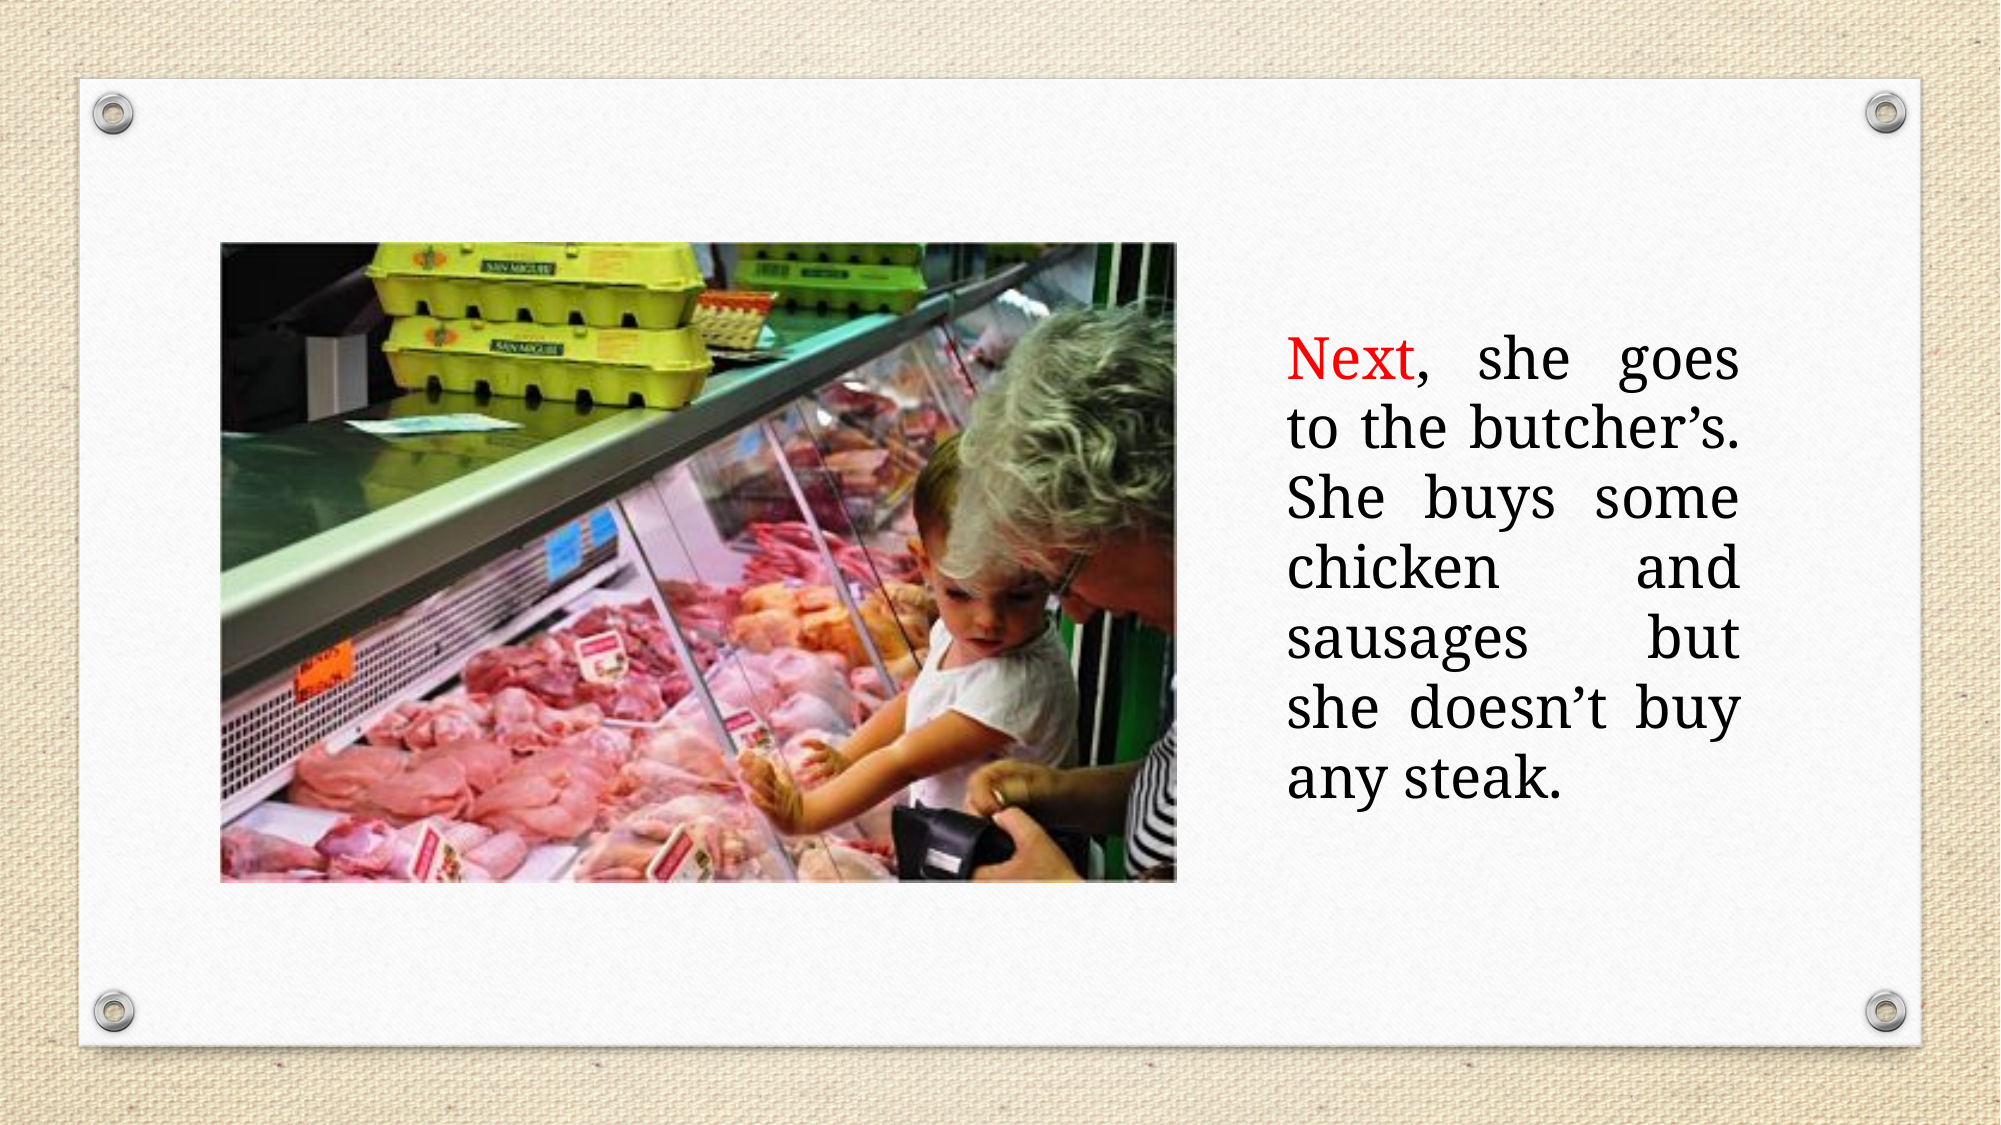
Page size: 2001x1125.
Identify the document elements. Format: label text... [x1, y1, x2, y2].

text_box Next, she goes to the butcher’s. She buys some chicken and sausages but she doesn’t buy any steak. [1271, 313, 1756, 818]
picture [0, 0, 2001, 1125]
